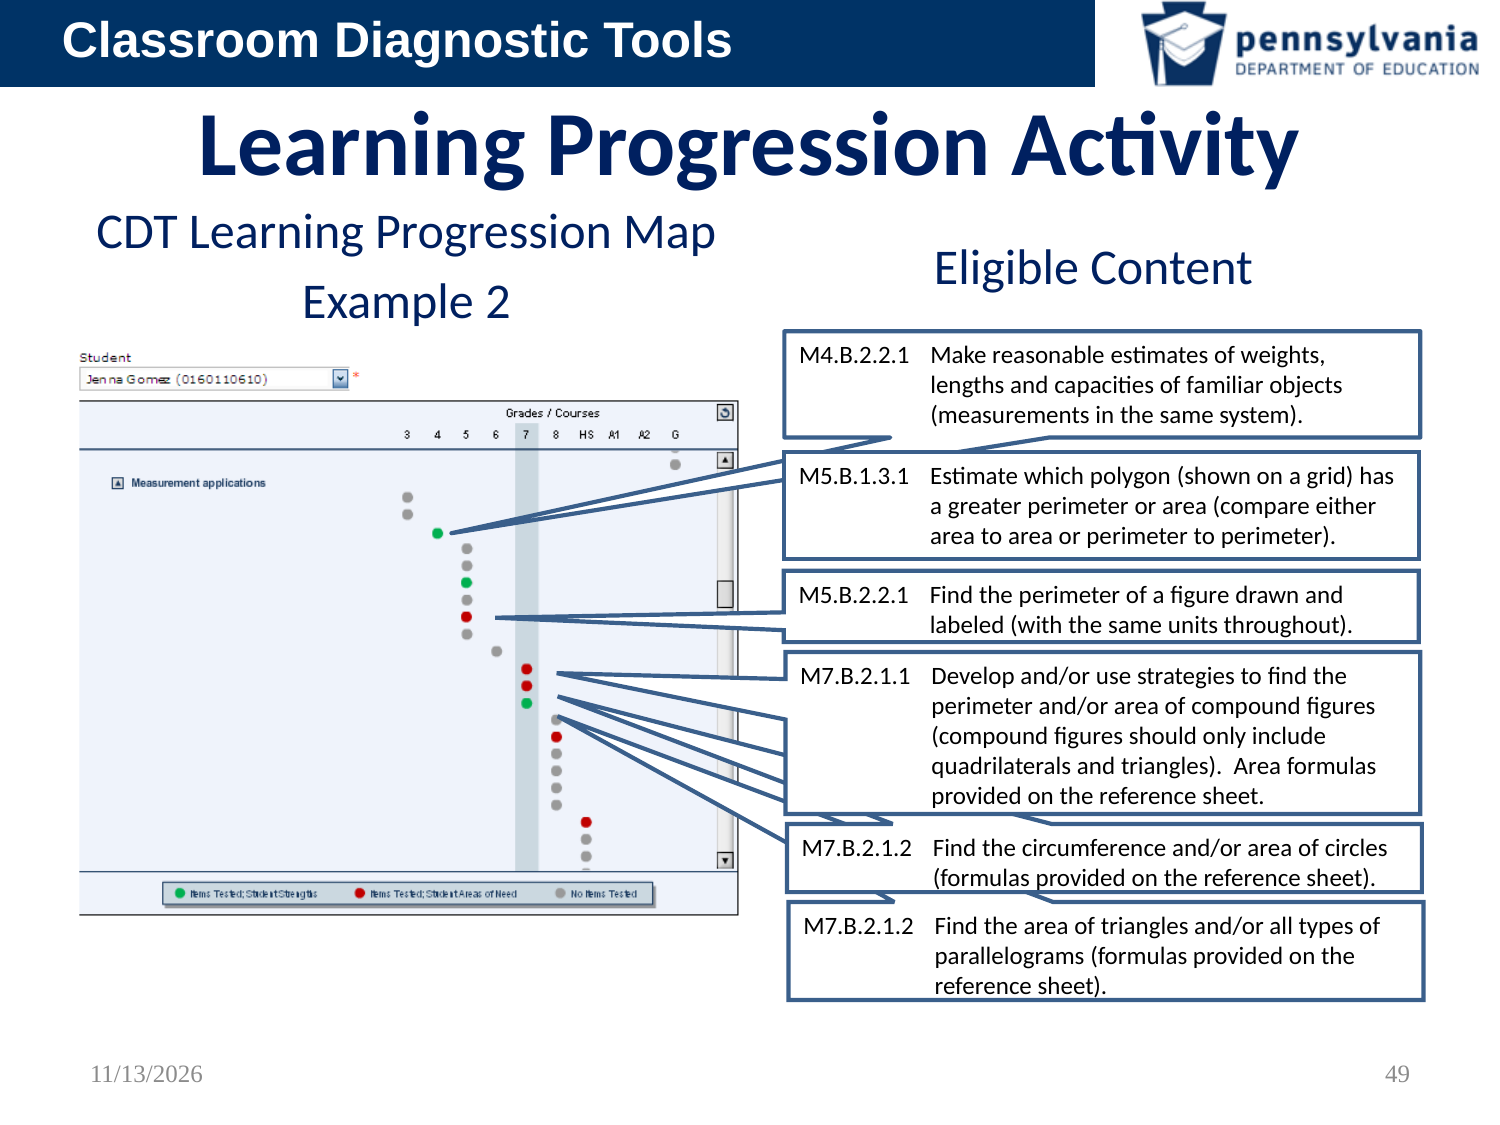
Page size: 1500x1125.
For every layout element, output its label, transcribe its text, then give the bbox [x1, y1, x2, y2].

title Learning Progression Activity [74, 44, 1426, 233]
picture [1134, 0, 1485, 90]
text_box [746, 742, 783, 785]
text_box M7.B.2.1.1 Develop and/or use strategies to find the perimeter and/or area of compound figures (compound figures should only include quadrilaterals and triangles). Area formulas provided on the reference sheet. [746, 649, 1423, 817]
text_box M4.B.2.2.1 Make reasonable estimates of weights, lengths and capacities of familiar objects (measurements in the same system). [782, 329, 1423, 450]
text_box M7.B.2.1.2 Find the circumference and/or area of circles (formulas provided on the reference sheet). [784, 817, 1424, 895]
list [77, 350, 741, 918]
list CDT Learning Progression Map Example 2 [74, 187, 738, 337]
text_box M7.B.2.1.2 Find the area of triangles and/or all types of parallelograms (formulas provided on the reference sheet). [786, 895, 1426, 1003]
list Eligible Content [761, 232, 1426, 303]
text_box M7.B.2.1.2 Find the area of triangles and/or all types of parallelograms (formulas provided on the reference sheet). [746, 784, 844, 844]
slide_number 49 [1074, 1042, 1425, 1103]
list M5.B.1.3.1 Estimate which polygon (shown on a grid) has a greater perimeter or area (compare either area to area or perimeter to perimeter). [782, 450, 1421, 561]
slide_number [75, 1042, 425, 1103]
text_box M5.B.2.2.1 Find the perimeter of a figure drawn and labeled (with the same units throughout). [746, 568, 1421, 645]
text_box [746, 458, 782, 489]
